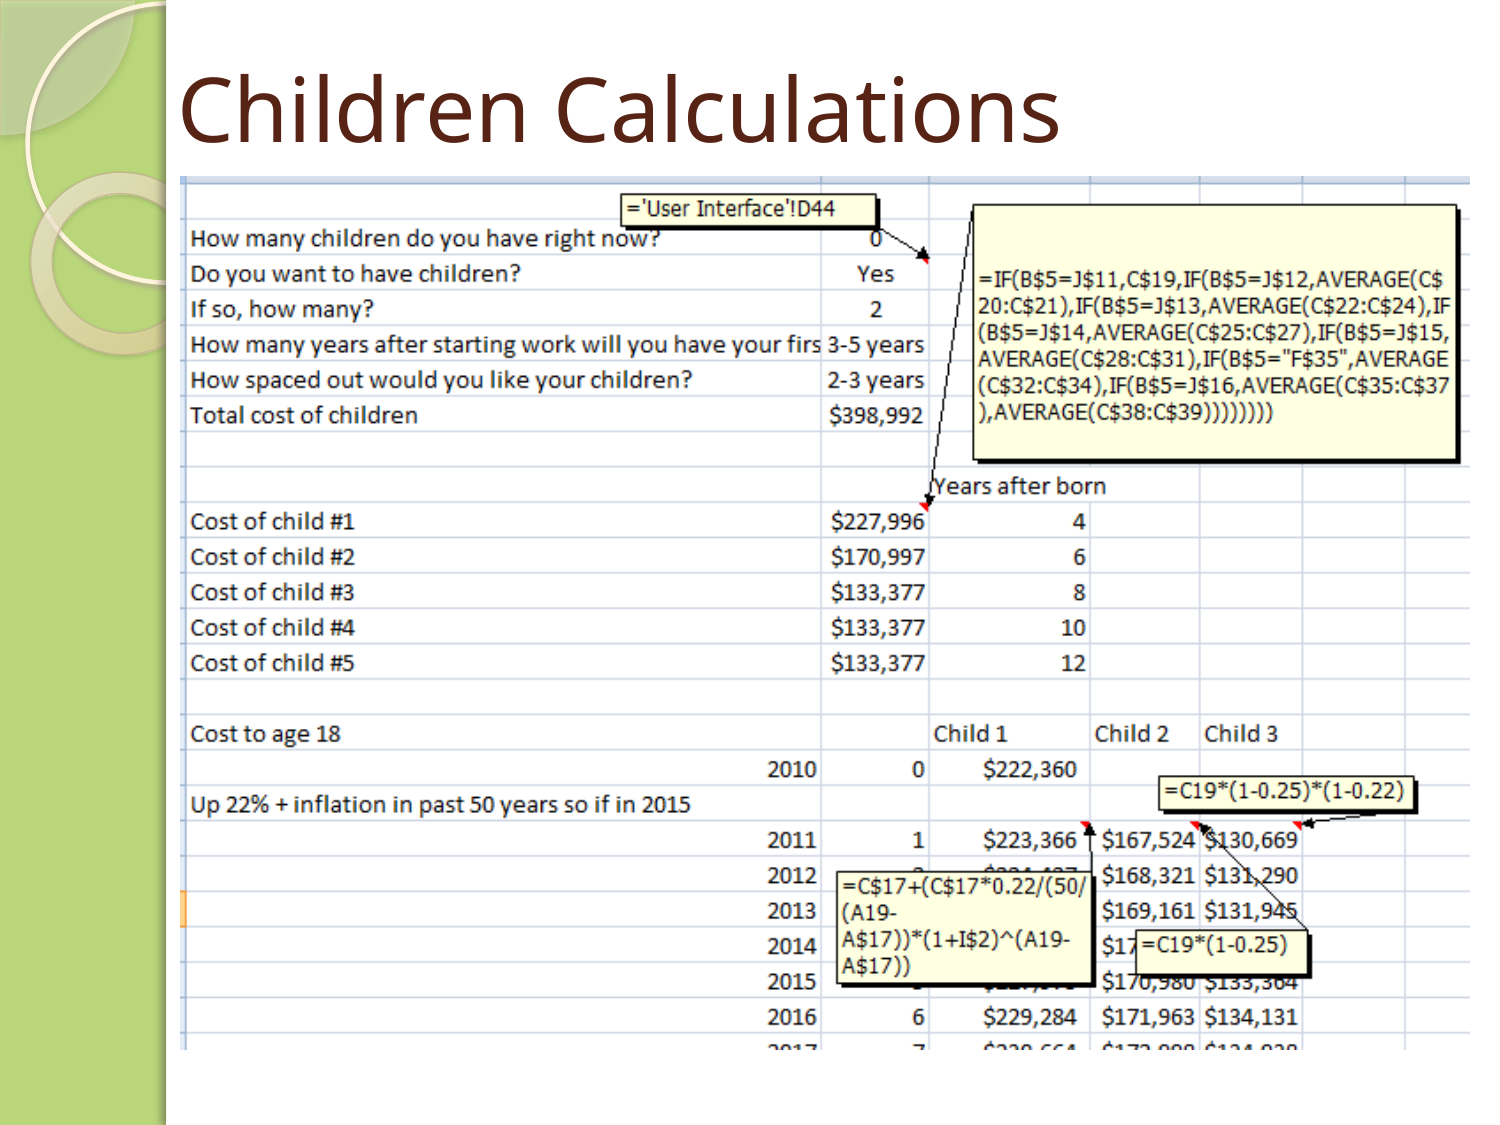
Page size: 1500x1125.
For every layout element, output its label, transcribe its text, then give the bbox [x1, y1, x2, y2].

picture [180, 176, 1470, 1051]
title Children Calculations [162, 12, 1393, 200]
